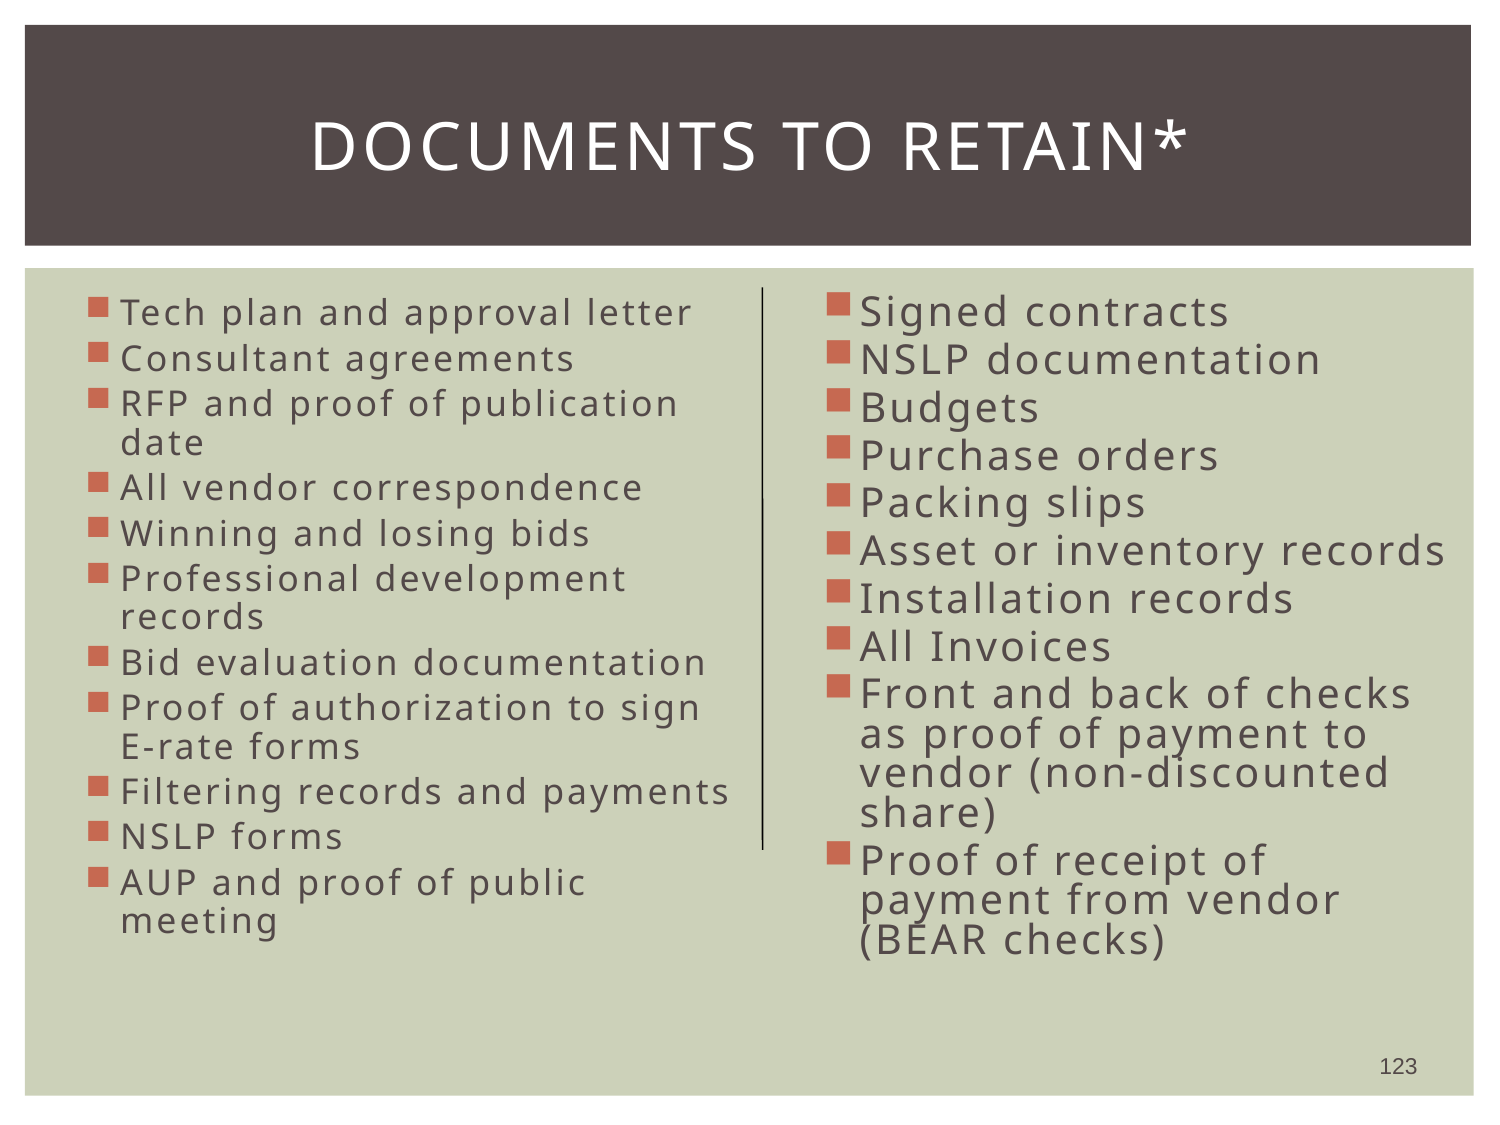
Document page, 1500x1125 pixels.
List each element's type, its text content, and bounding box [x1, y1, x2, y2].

slide_number 123 [1349, 1041, 1448, 1089]
list Signed contracts NSLP documentation Budgets Purchase orders Packing slips Asset or inventory records Installation records All Invoices Front and back of checks as proof of payment to vendor (non-discounted share) Proof of receipt of payment from vendor (BEAR checks) [800, 287, 1463, 988]
list Tech plan and approval letter Consultant agreements RFP and proof of publication date All vendor correspondence Winning and losing bids Professional development records Bid evaluation documentation Proof of authorization to sign E-rate forms Filtering records and payments NSLP forms AUP and proof of public meeting [62, 287, 750, 966]
title Documents to Retain* [75, 50, 1425, 238]
